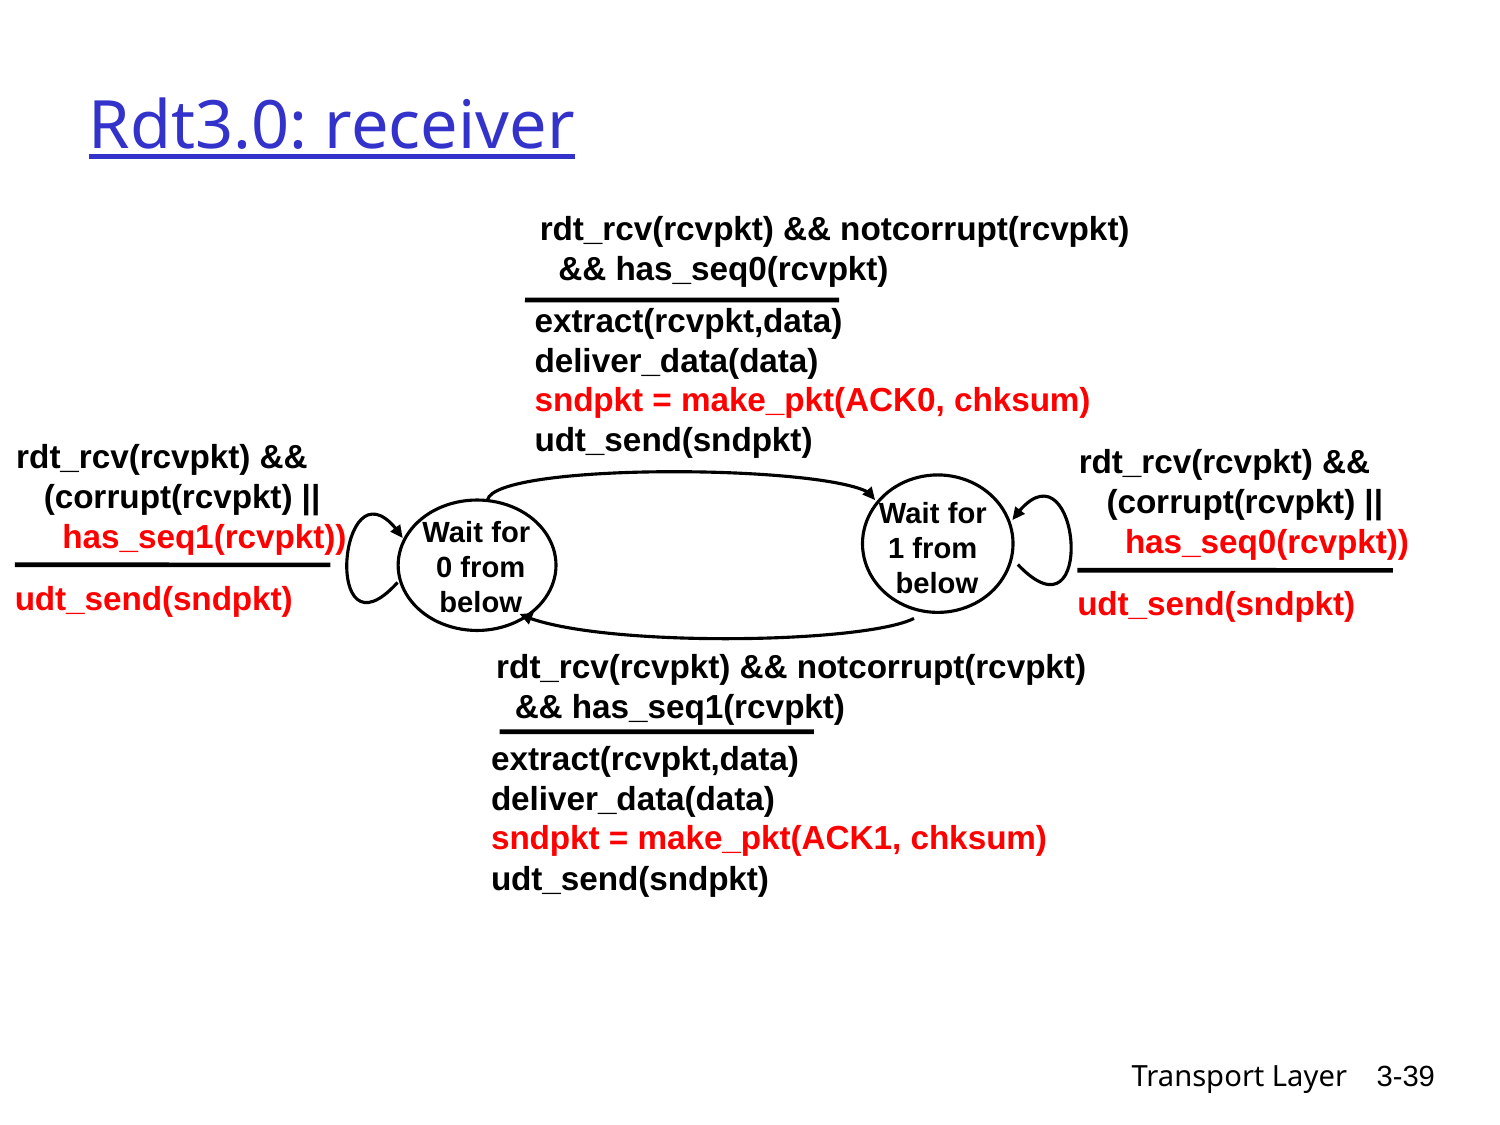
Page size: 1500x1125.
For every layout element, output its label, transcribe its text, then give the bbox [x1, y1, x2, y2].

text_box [397, 499, 557, 631]
slide_number 3-39 [1338, 1049, 1451, 1125]
footer Transport Layer [887, 1049, 1338, 1125]
text_box rdt_rcv(rcvpkt) && (corrupt(rcvpkt) || has_seq1(rcvpkt)) [1, 427, 389, 533]
text_box udt_send(sndpkt) [0, 569, 335, 637]
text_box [849, 474, 1025, 613]
text_box [346, 521, 392, 603]
text_box [562, 614, 909, 637]
text_box rdt_rcv(rcvpkt) && notcorrupt(rcvpkt) && has_seq0(rcvpkt) [525, 199, 1172, 291]
text_box udt_send(sndpkt) [1062, 574, 1397, 643]
text_box rdt_rcv(rcvpkt) && notcorrupt(rcvpkt) && has_seq1(rcvpkt) [481, 637, 1128, 729]
text_box extract(rcvpkt,data) deliver_data(data) sndpkt = make_pkt(ACK1, chksum) udt_send(sndpkt) [476, 729, 1162, 844]
text_box extract(rcvpkt,data) deliver_data(data) sndpkt = make_pkt(ACK0, chksum) udt_send(sndpkt) [519, 291, 1205, 406]
text_box rdt_rcv(rcvpkt) && (corrupt(rcvpkt) || has_seq0(rcvpkt)) [1064, 433, 1452, 538]
title Rdt3.0: receiver [73, 28, 1349, 217]
text_box [1029, 495, 1072, 585]
text_box [488, 471, 844, 500]
